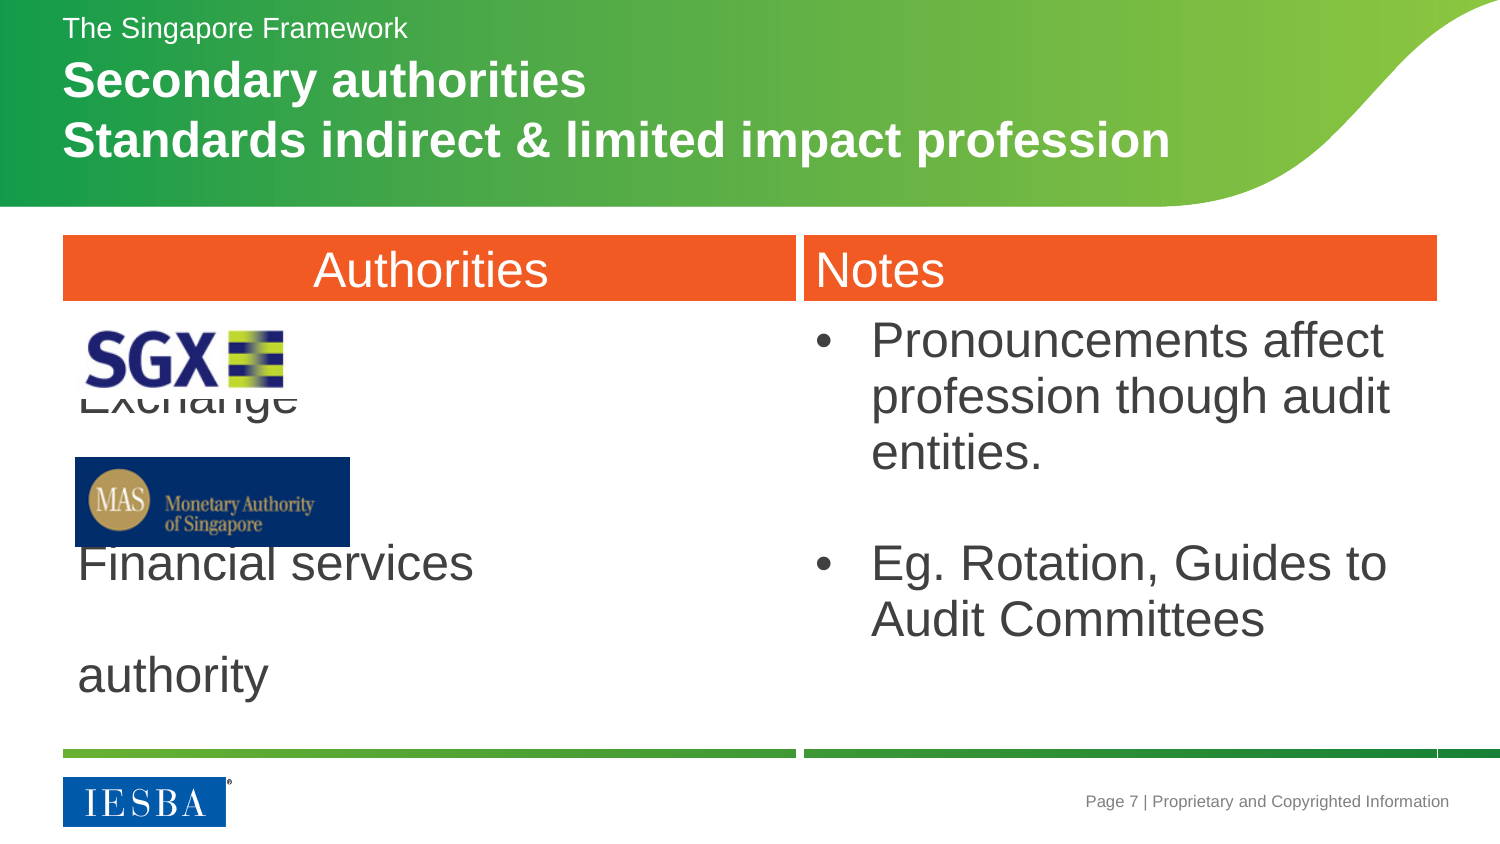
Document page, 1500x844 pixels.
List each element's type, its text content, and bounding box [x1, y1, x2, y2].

title Secondary authorities Standards indirect & limited impact profession [62, 75, 1300, 141]
table_header Notes [804, 235, 1437, 301]
table_cell Exchange Financial services authority [63, 309, 796, 762]
subtitle The Singapore Framework [62, 9, 500, 38]
picture [74, 457, 351, 548]
picture [74, 321, 301, 399]
table_header Authorities [63, 235, 796, 301]
table_cell Pronouncements affect profession though audit entities. Eg. Rotation, Guides to Audit Committees [804, 309, 1437, 762]
picture [0, 0, 1500, 207]
picture [63, 777, 232, 827]
